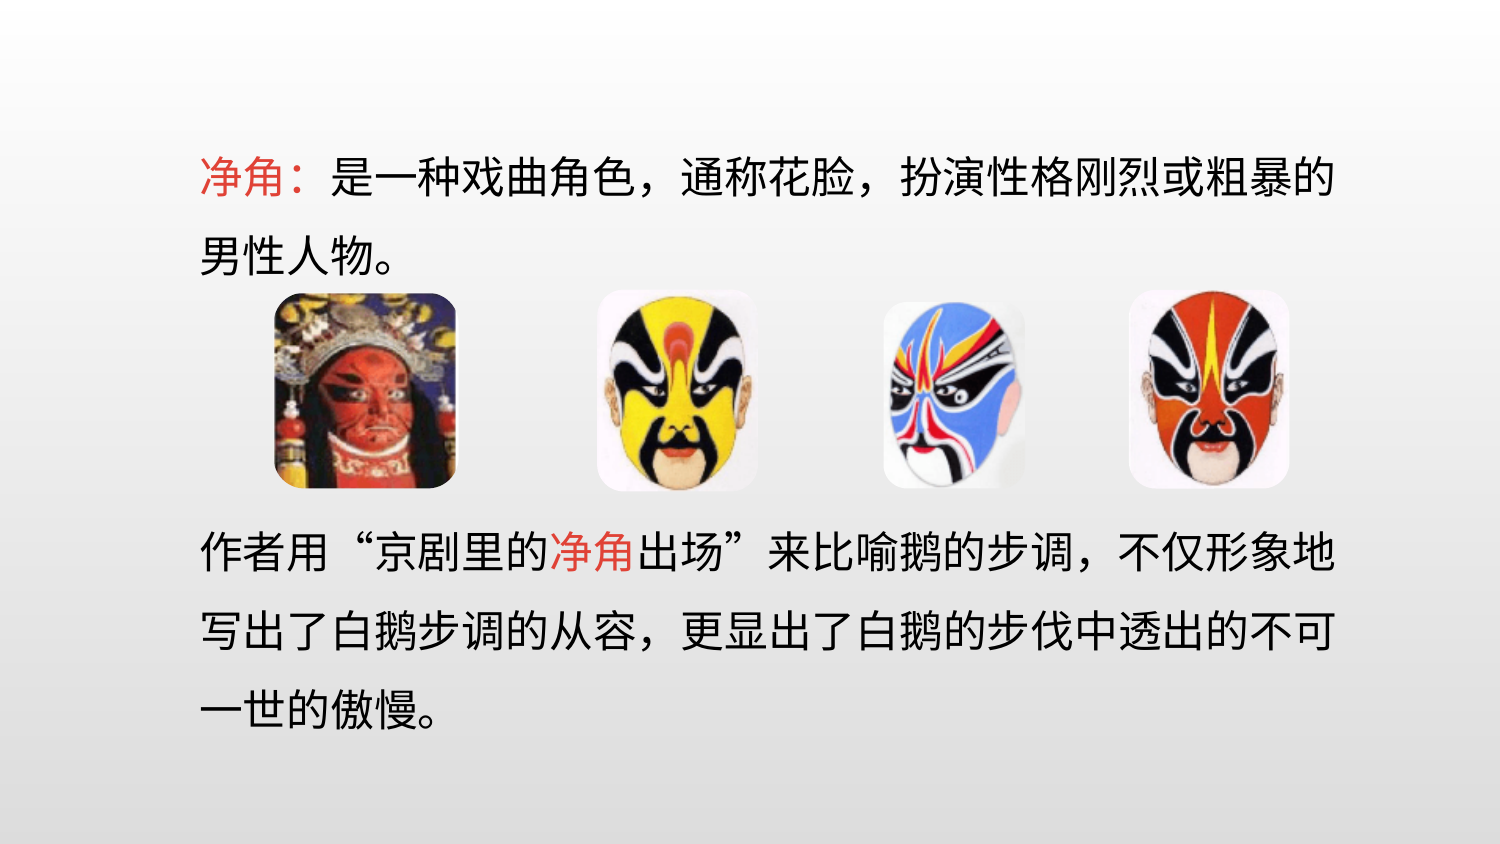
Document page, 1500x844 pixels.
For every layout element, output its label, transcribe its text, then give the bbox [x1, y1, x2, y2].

picture [597, 289, 758, 492]
picture [1128, 289, 1290, 489]
picture [883, 301, 1026, 489]
text_box 净角：是一种戏曲角色，通称花脸，扮演性格刚烈或粗暴的男性人物。 [187, 117, 1355, 287]
picture [273, 292, 459, 489]
text_box 作者用“京剧里的净角出场”来比喻鹅的步调，不仅形象地写出了白鹅步调的从容，更显出了白鹅的步伐中透出的不可一世的傲慢。 [187, 493, 1370, 741]
